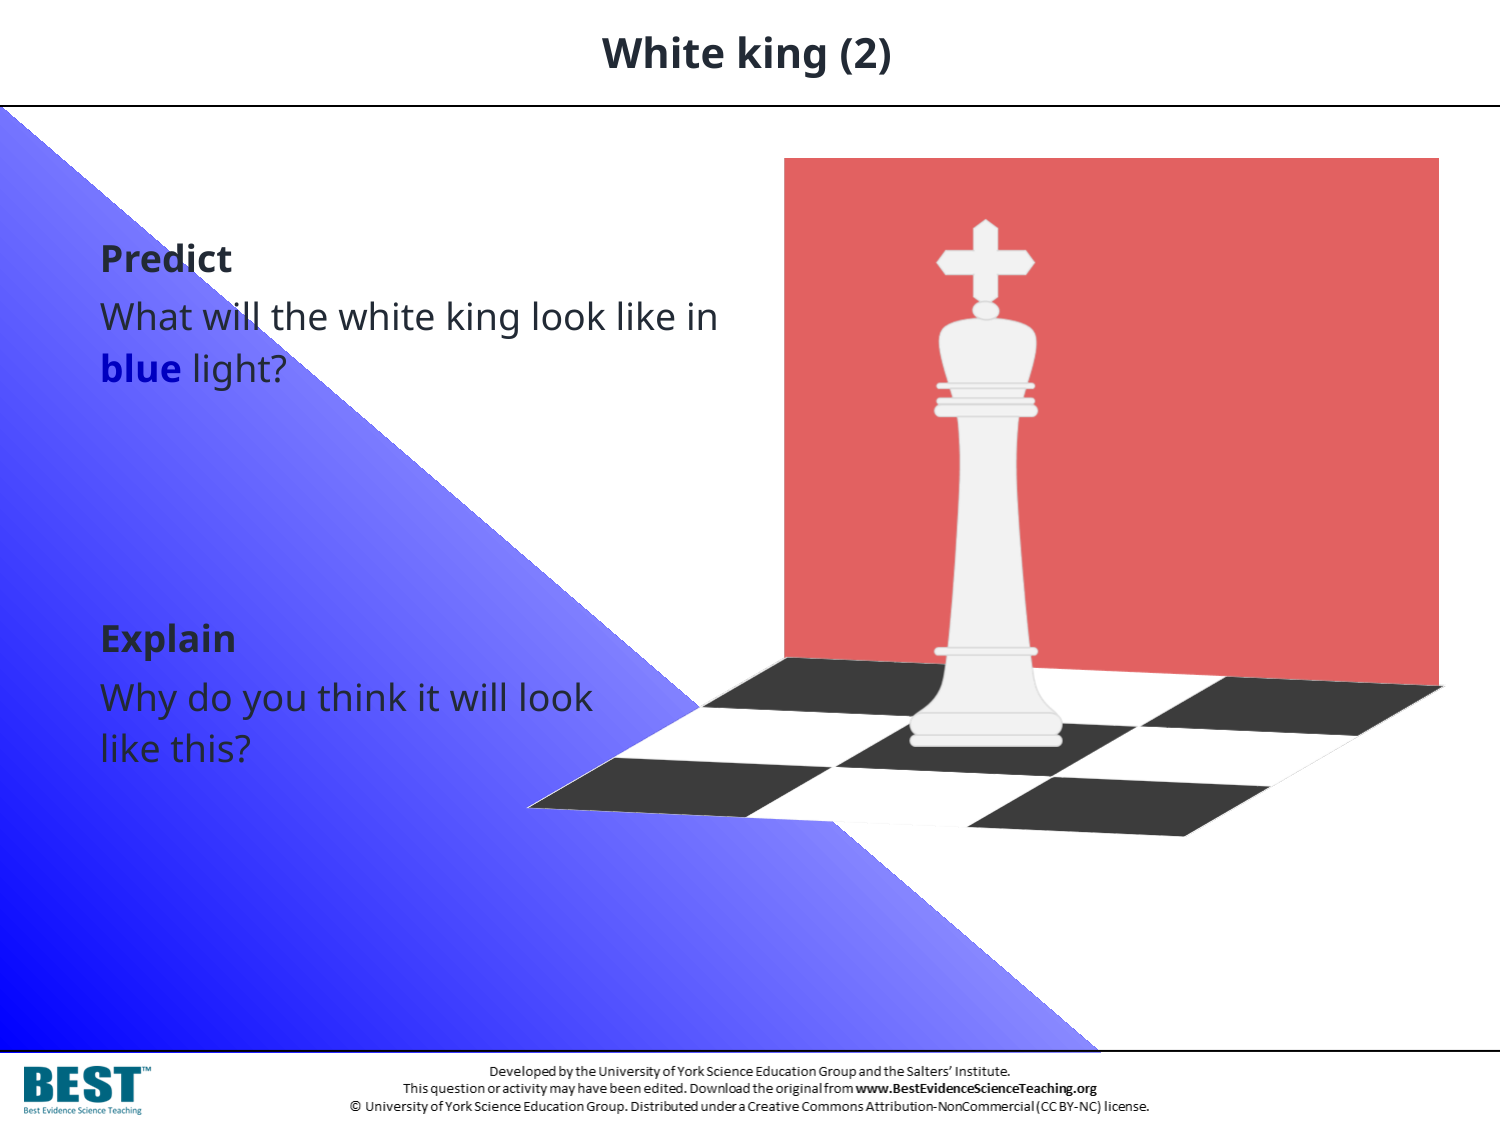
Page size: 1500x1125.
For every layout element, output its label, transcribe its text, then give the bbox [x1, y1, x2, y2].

text_box White king (2) [23, 4, 1471, 99]
picture [0, 105, 1500, 1125]
